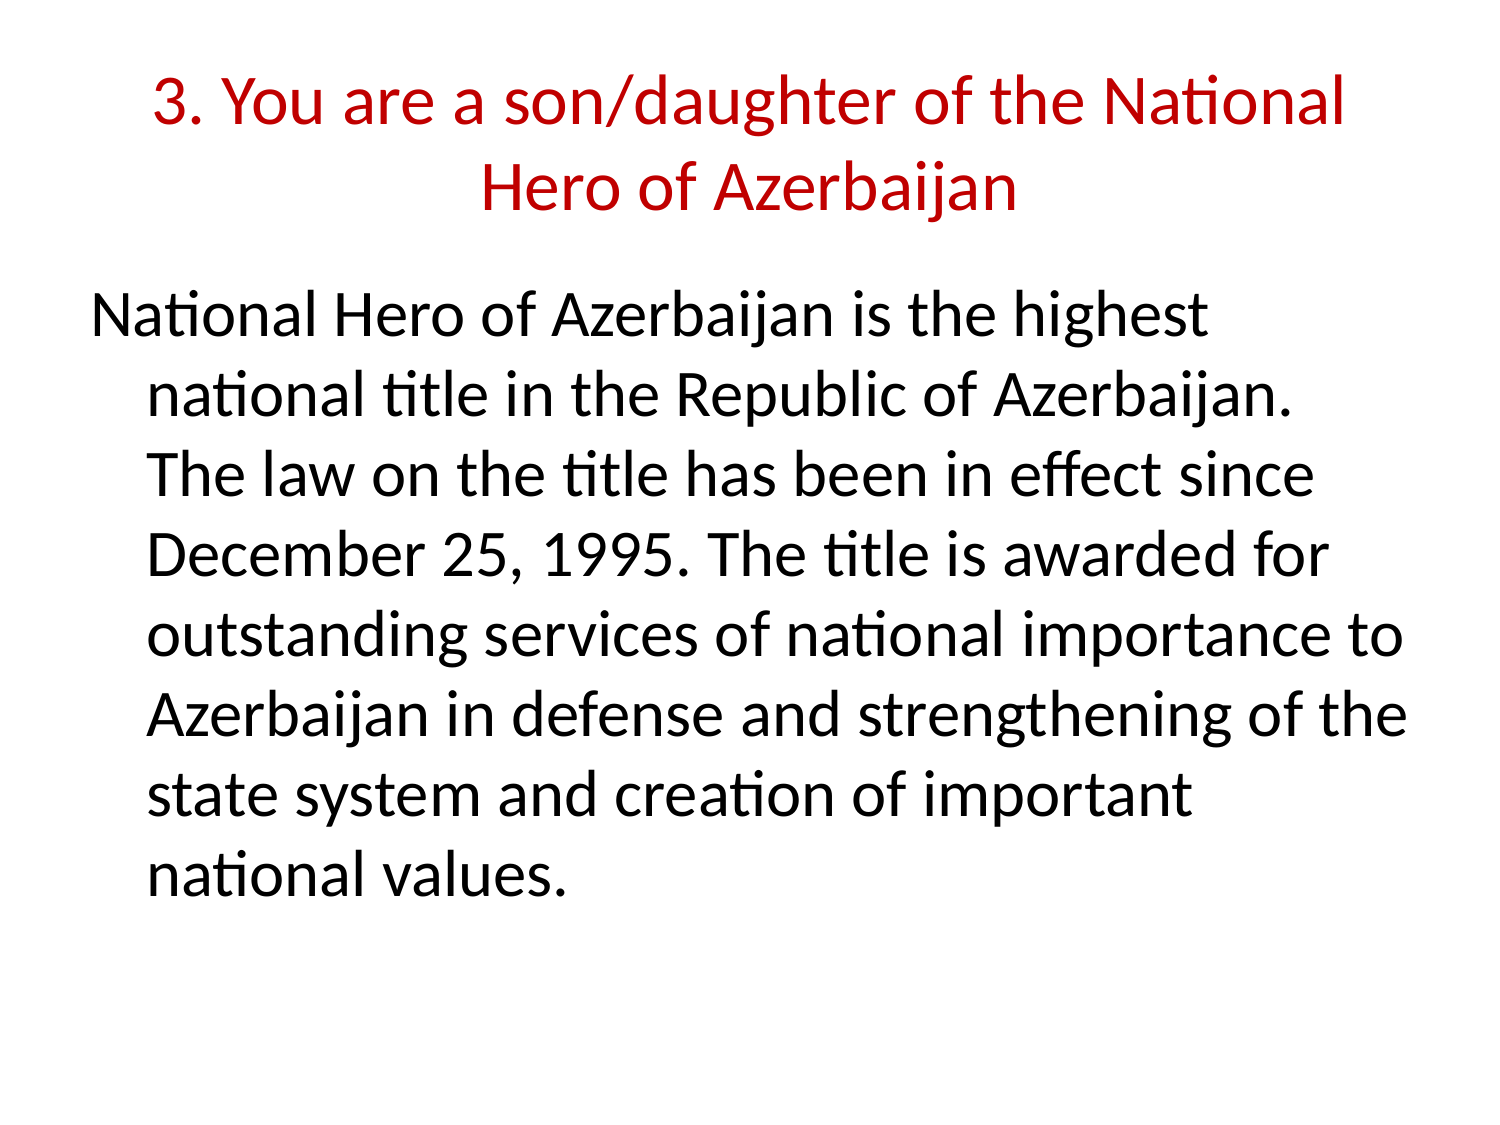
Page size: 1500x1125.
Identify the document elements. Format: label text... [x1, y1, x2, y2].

title 3. You are a son/daughter of the National Hero of Azerbaijan [75, 45, 1425, 233]
list National Hero of Azerbaijan is the highest national title in the Republic of Azerbaijan. The law on the title has been in effect since December 25, 1995. The title is awarded for outstanding services of national importance to Azerbaijan in defense and strengthening of the state system and creation of important national values. [75, 262, 1425, 1005]
